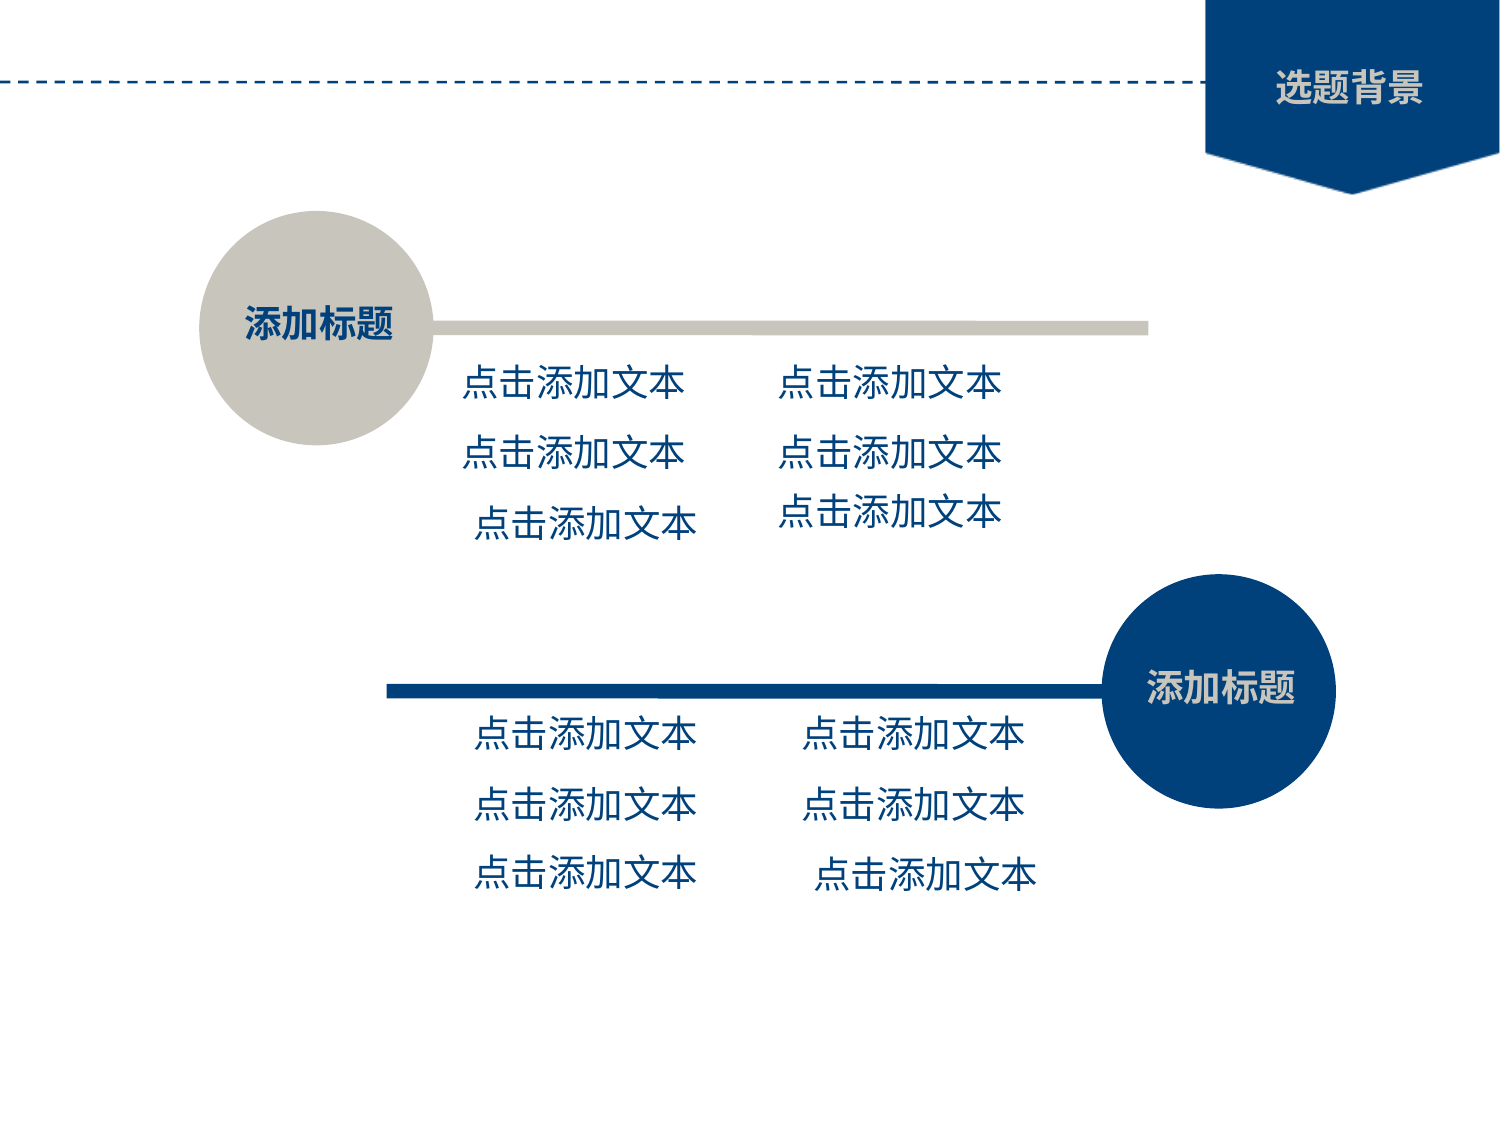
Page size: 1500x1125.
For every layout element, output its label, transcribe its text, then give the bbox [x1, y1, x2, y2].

text_box 点击添加文本 [446, 421, 702, 482]
text_box 点击添加文本 [798, 843, 1054, 904]
text_box 点击添加文本 [786, 773, 1042, 834]
text_box [1099, 572, 1339, 811]
text_box [197, 208, 436, 448]
picture [1171, 0, 1500, 223]
text_box 点击添加文本 [458, 773, 714, 834]
text_box 添加标题 [1131, 656, 1312, 716]
text_box 点击添加文本 [762, 421, 1018, 480]
text_box 点击添加文本 [762, 351, 1018, 412]
text_box 点击添加文本 [762, 480, 1018, 541]
text_box 添加标题 [229, 292, 410, 353]
text_box 点击添加文本 [446, 351, 702, 412]
text_box 点击添加文本 [458, 703, 714, 763]
text_box 点击添加文本 [458, 492, 714, 552]
text_box 点击添加文本 [786, 703, 1042, 763]
text_box 点击添加文本 [458, 841, 714, 902]
